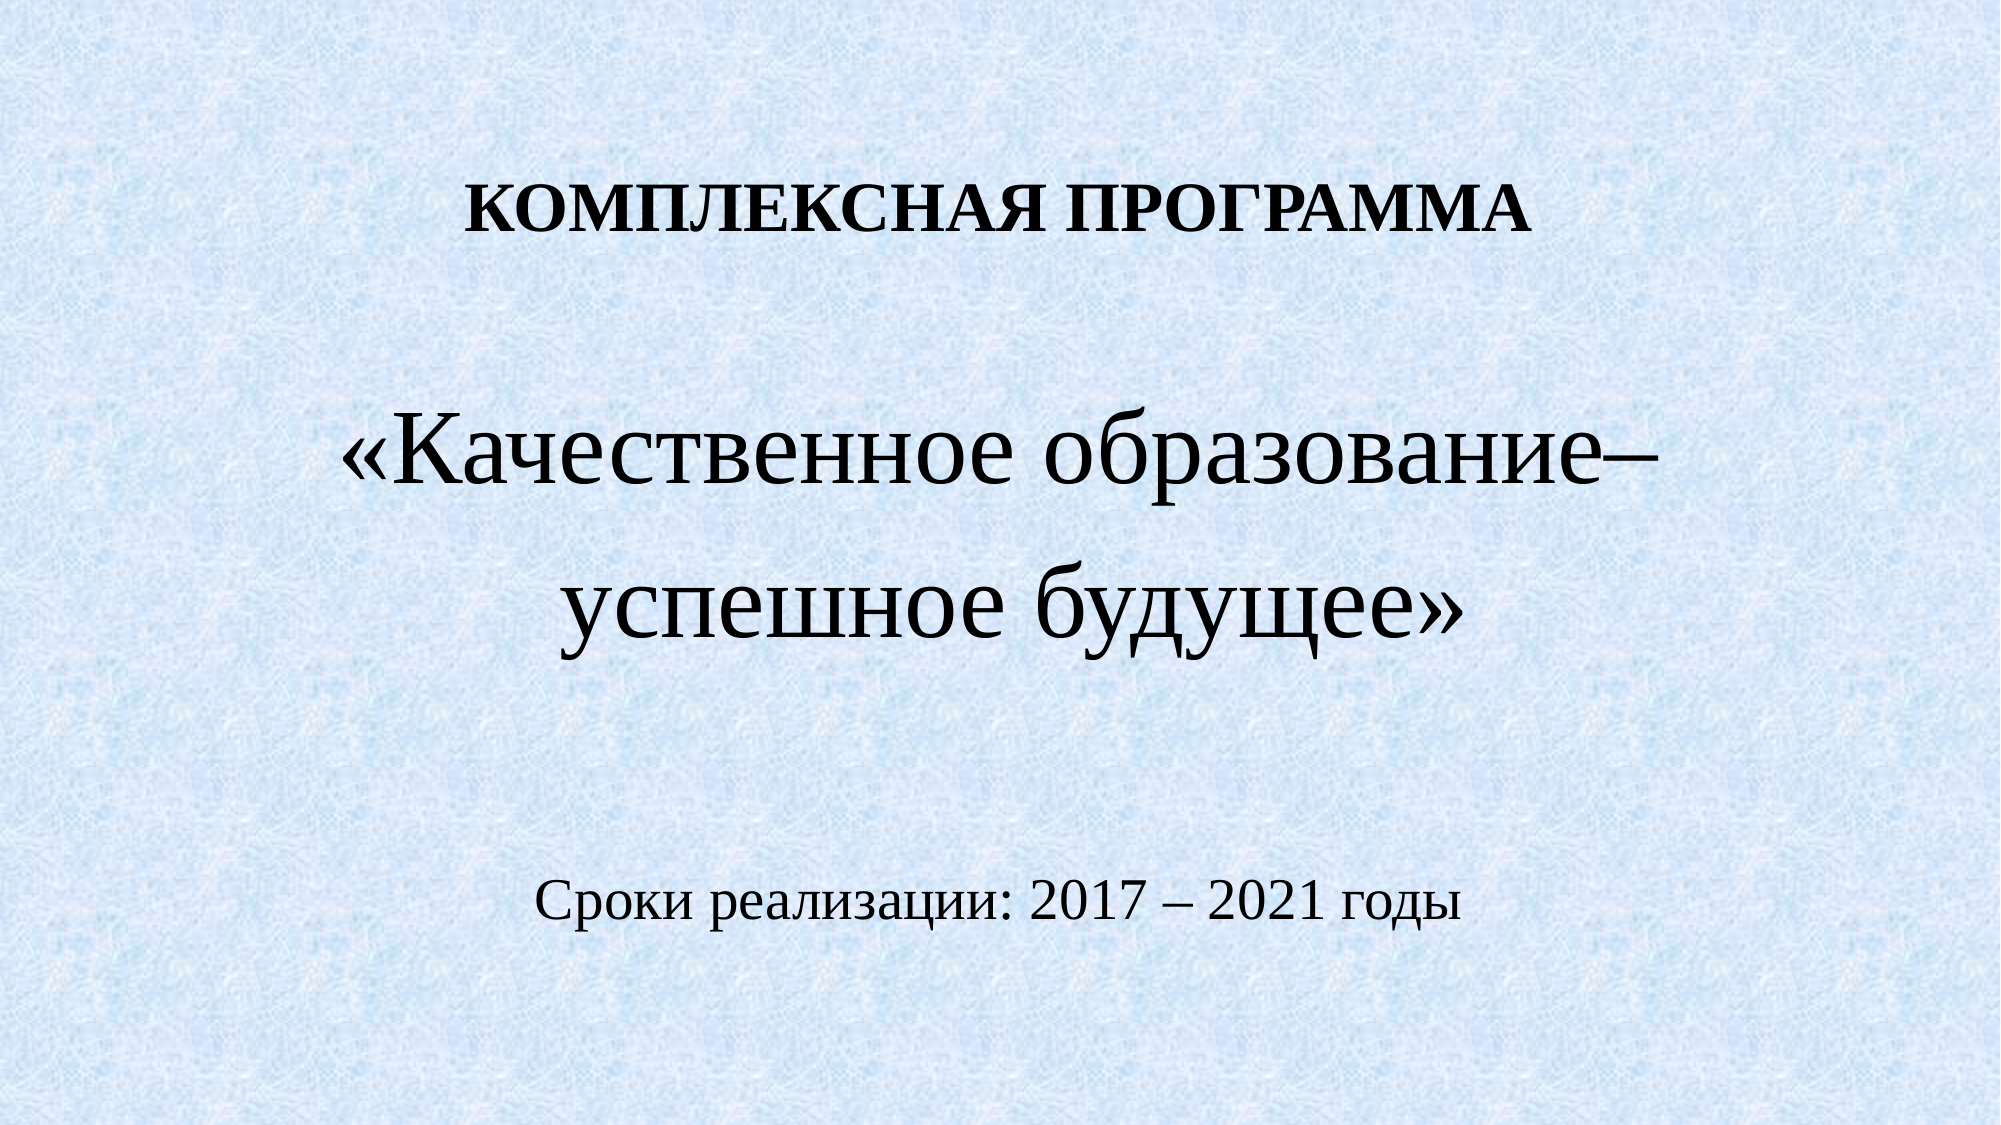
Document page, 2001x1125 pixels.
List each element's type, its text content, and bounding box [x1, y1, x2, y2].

title Комплексная программа [149, 99, 1849, 318]
list «Качественное образование–успешное будущее» Сроки реализации: 2017 – 2021 годы [149, 343, 1849, 950]
picture [0, 0, 2001, 1125]
